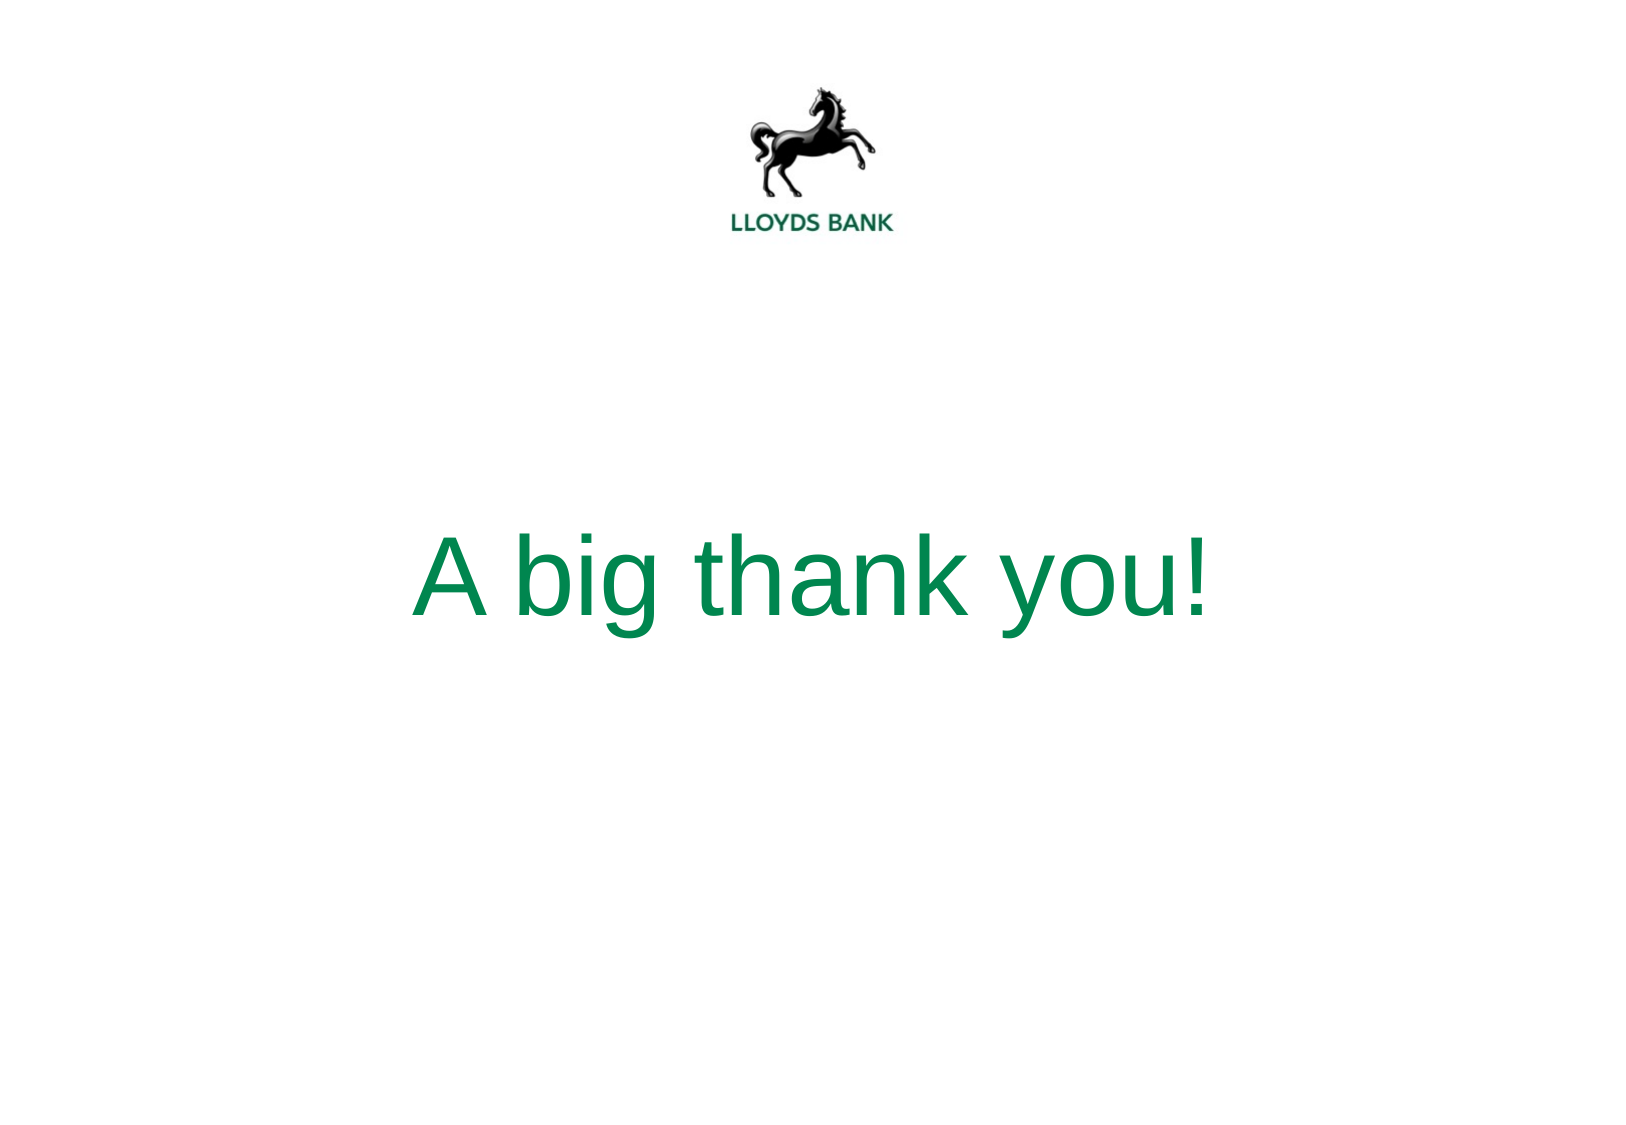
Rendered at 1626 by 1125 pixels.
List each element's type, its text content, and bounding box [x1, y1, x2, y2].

title A big thank you! [0, 503, 1625, 683]
picture [698, 51, 927, 258]
